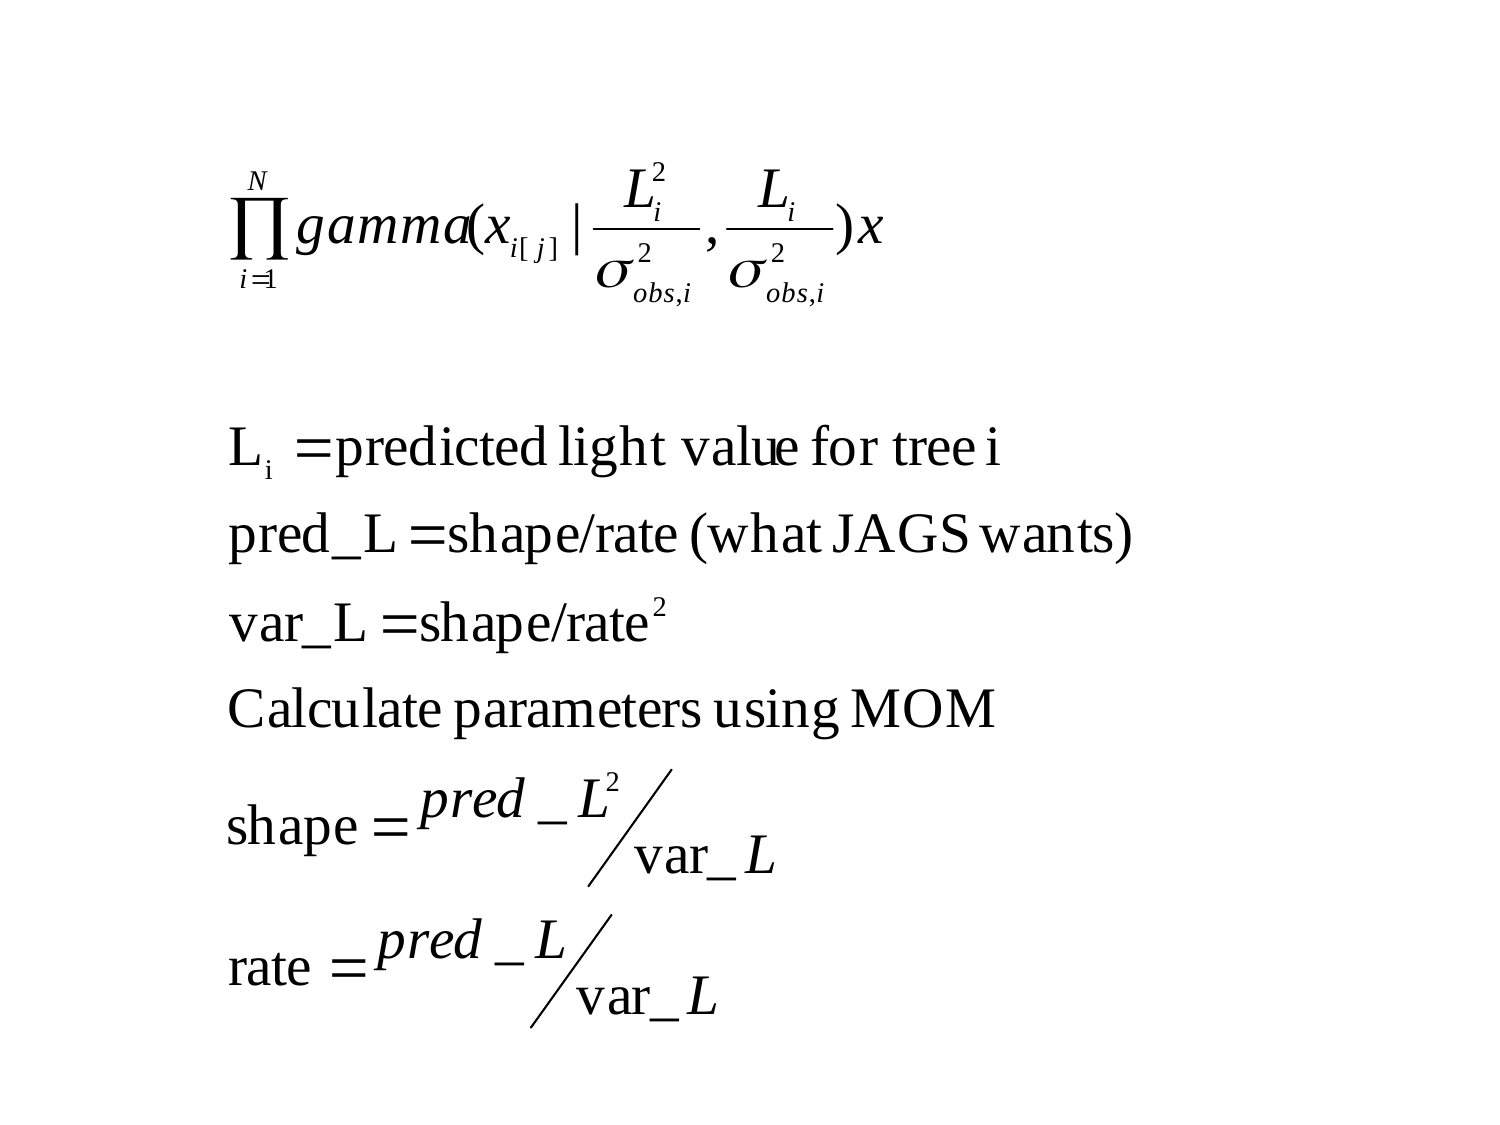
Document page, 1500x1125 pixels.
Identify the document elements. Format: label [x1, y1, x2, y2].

text_box [220, 149, 1138, 1038]
